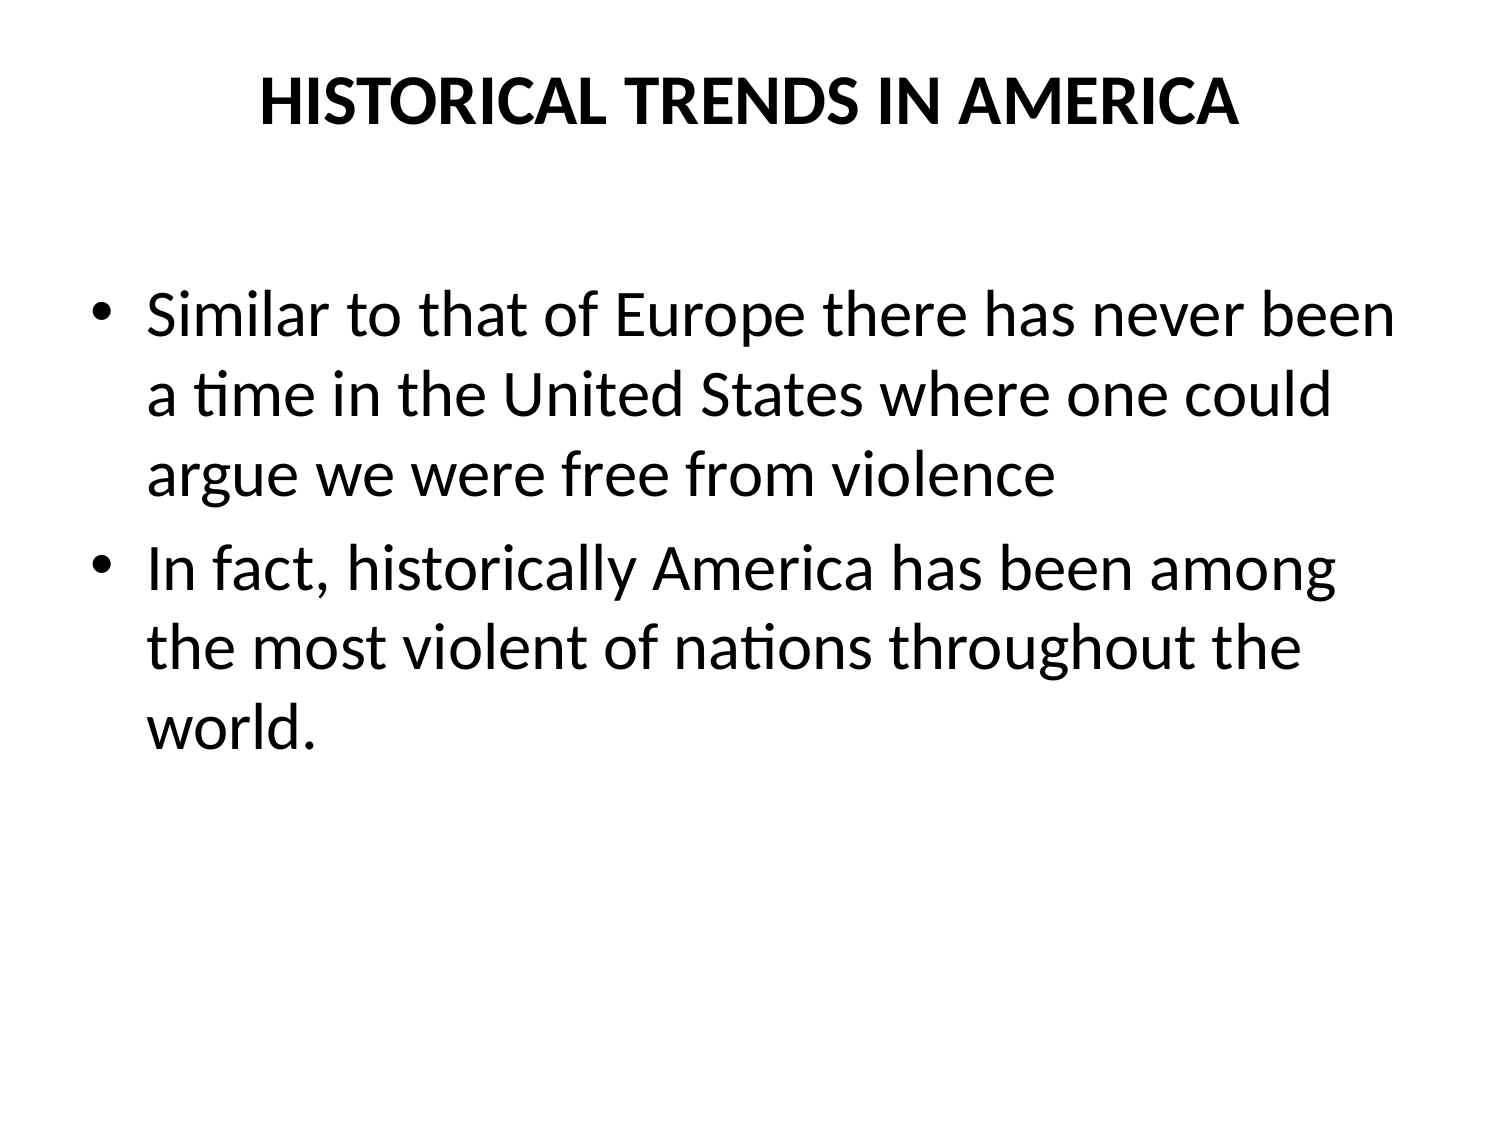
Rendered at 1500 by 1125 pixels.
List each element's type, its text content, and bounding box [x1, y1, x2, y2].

list Similar to that of Europe there has never been a time in the United States where one could argue we were free from violence In fact, historically America has been among the most violent of nations throughout the world. [75, 262, 1425, 1005]
title HISTORICAL TRENDS IN AMERICA [75, 45, 1425, 233]
